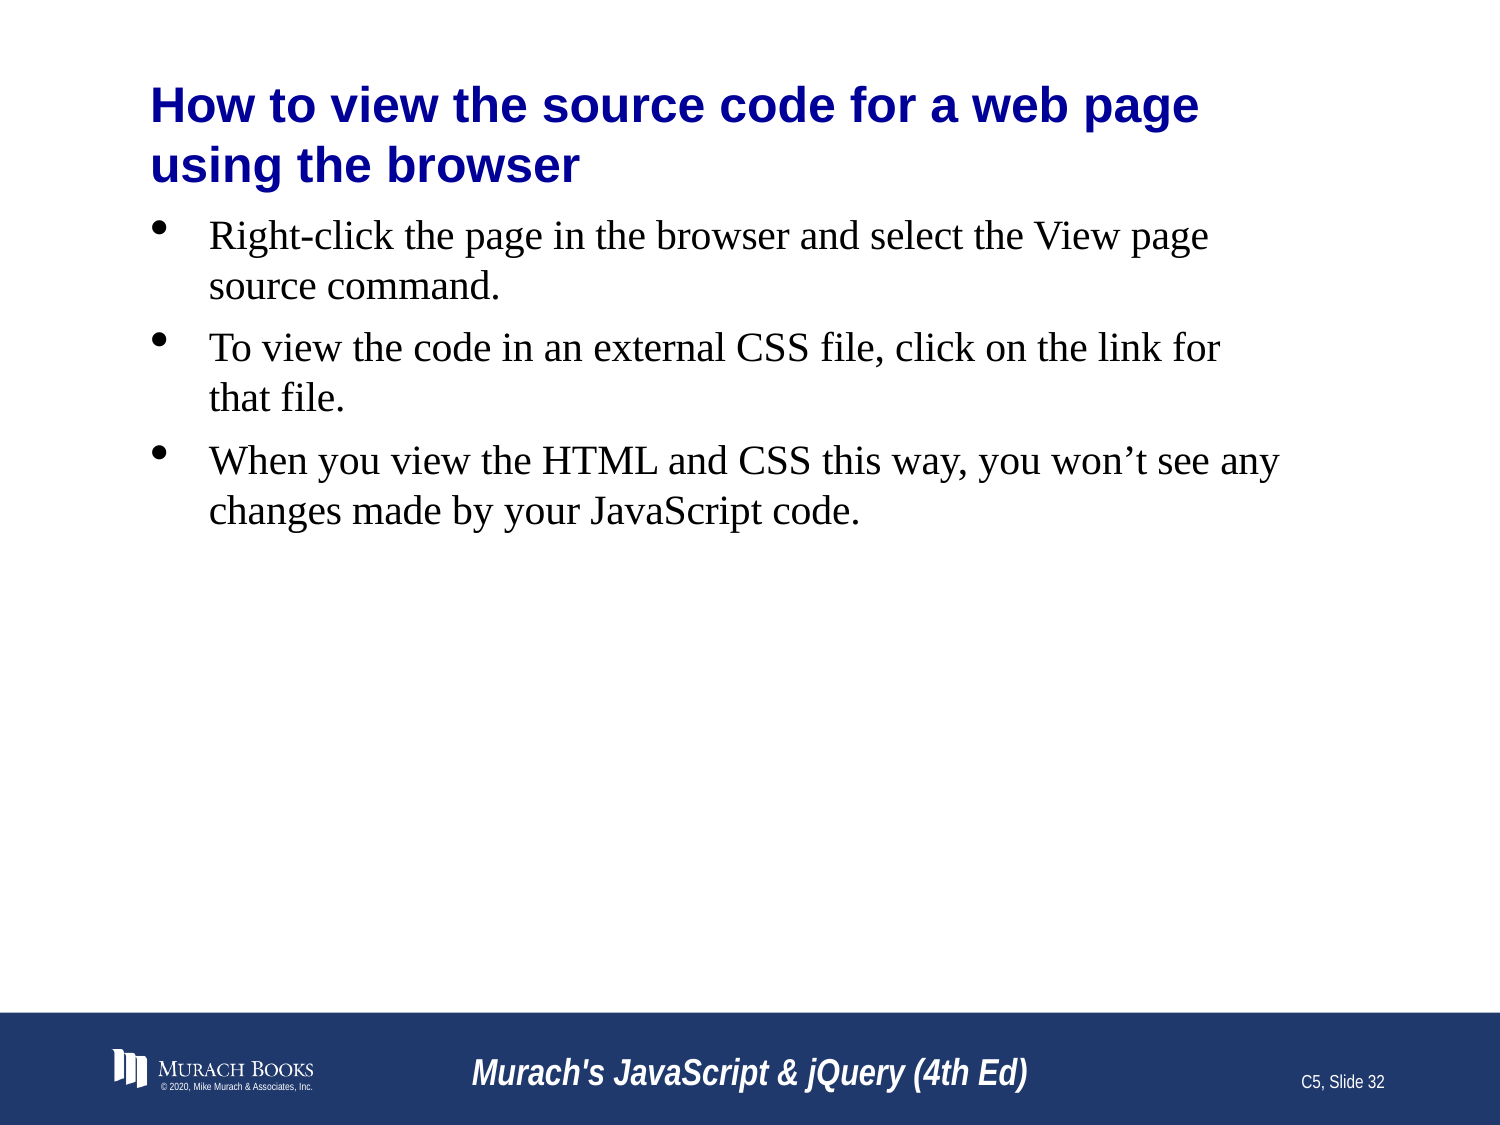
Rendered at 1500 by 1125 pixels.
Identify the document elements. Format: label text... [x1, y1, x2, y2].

list Right-click the page in the browser and select the View page source command. To view the code in an external CSS file, click on the link for that file. When you view the HTML and CSS this way, you won’t see any changes made by your JavaScript code. [137, 200, 1350, 1000]
footer © 2020, Mike Murach & Associates, Inc. [12, 1025, 463, 1100]
slide_number C5, Slide 32 [1087, 1025, 1400, 1100]
title How to view the source code for a web page using the browser [150, 72, 1350, 194]
slide_number Murach's JavaScript & jQuery (4th Ed) [463, 1025, 1050, 1100]
